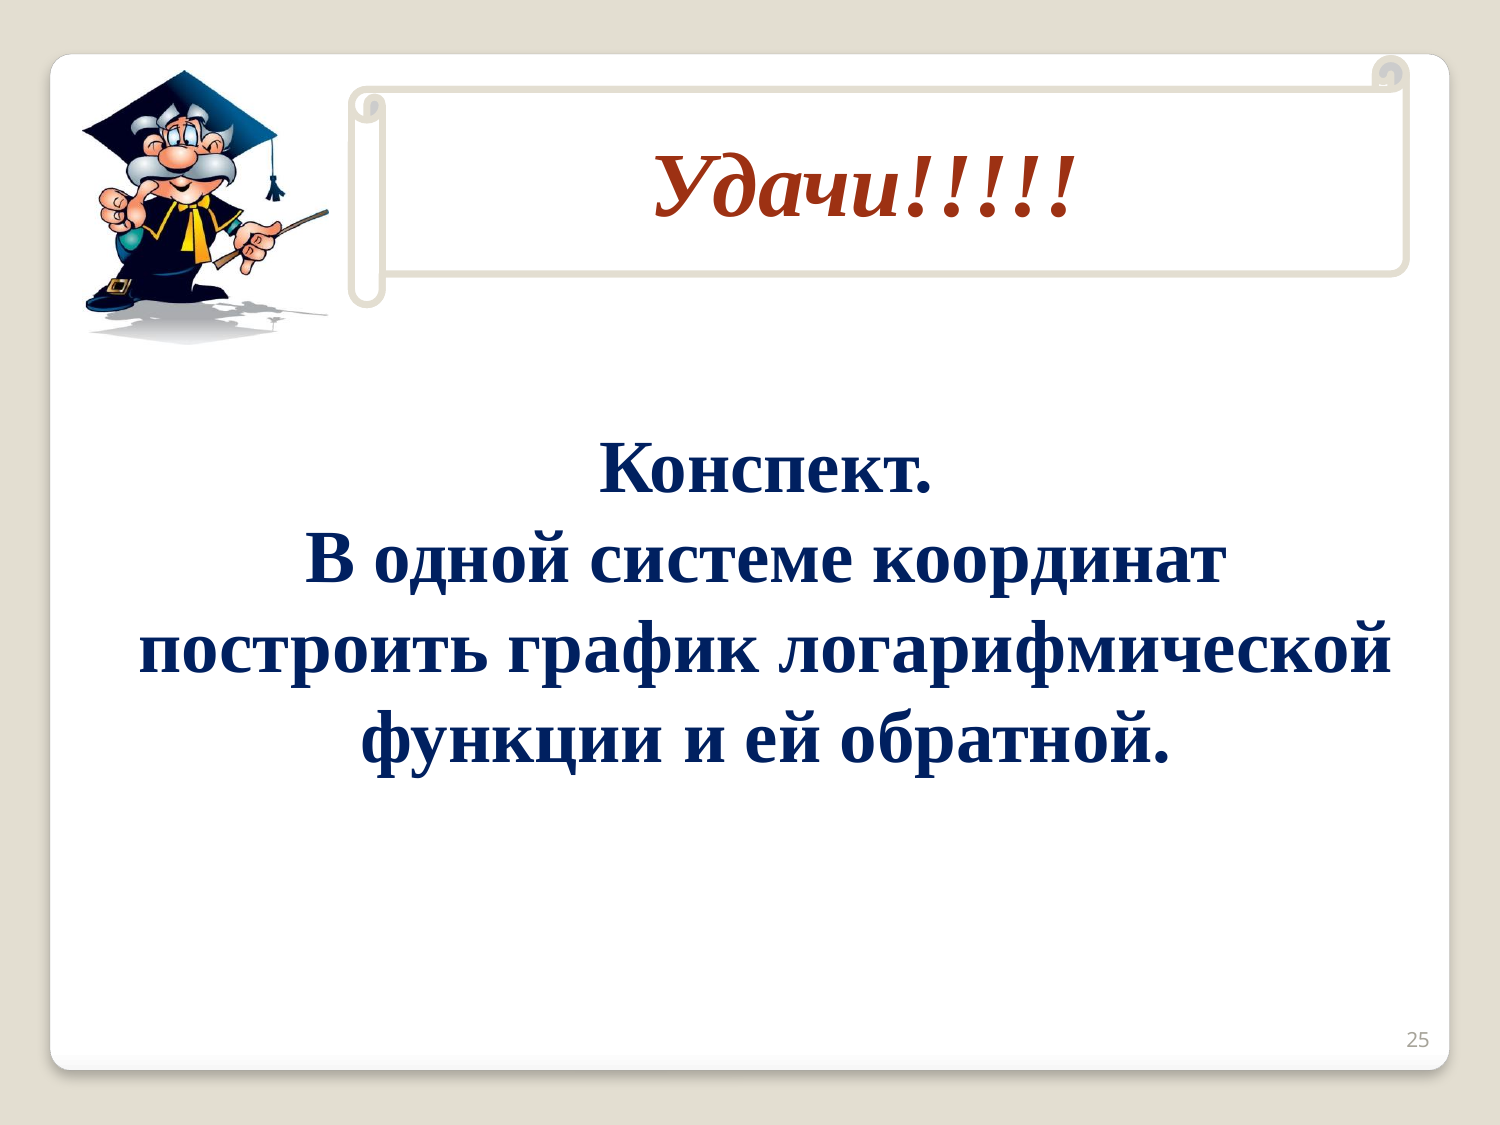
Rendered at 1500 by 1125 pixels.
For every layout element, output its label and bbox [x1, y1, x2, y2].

text_box [105, 410, 1428, 785]
slide_number [1369, 1002, 1445, 1063]
text_box [351, 58, 1407, 305]
picture [81, 70, 329, 345]
